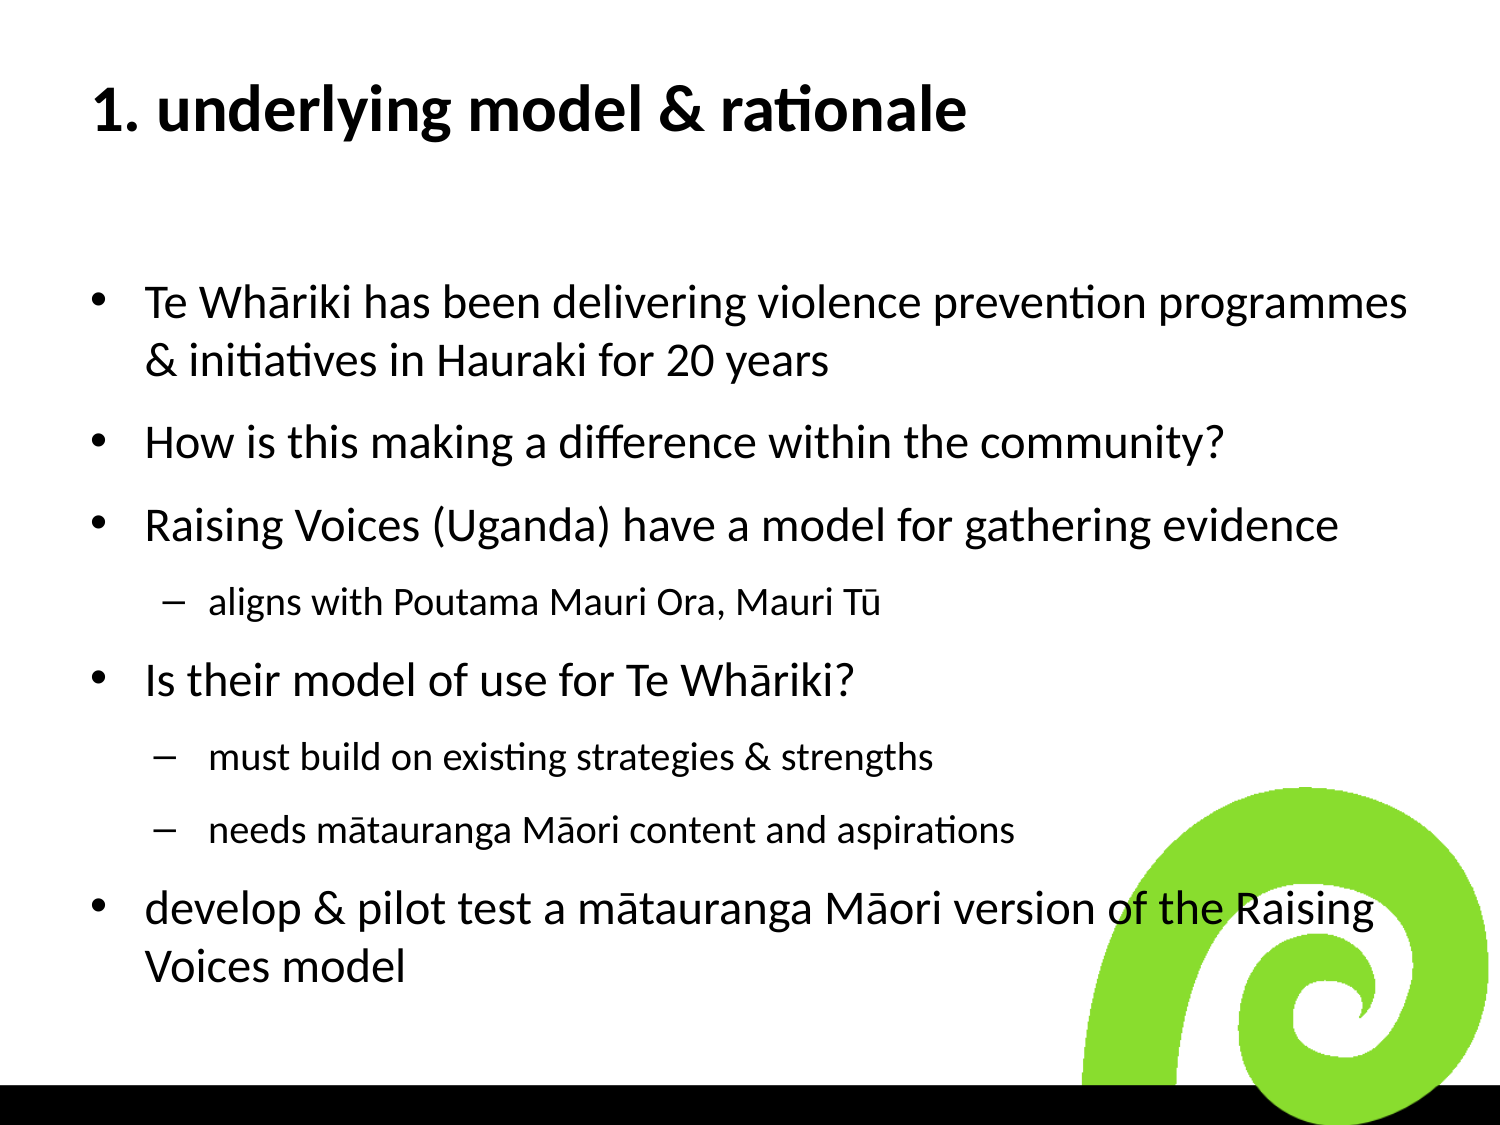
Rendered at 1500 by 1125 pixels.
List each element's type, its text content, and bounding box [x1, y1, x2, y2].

list Te Whāriki has been delivering violence prevention programmes & initiatives in Hauraki for 20 years How is this making a difference within the community? Raising Voices (Uganda) have a model for gathering evidence aligns with Poutama Mauri Ora, Mauri Tū Is their model of use for Te Whāriki? must build on existing strategies & strengths needs mātauranga Māori content and aspirations develop & pilot test a mātauranga Māori version of the Raising Voices model [75, 262, 1425, 1005]
picture [0, 787, 1500, 1125]
title 1. underlying model & rationale [75, 45, 1425, 233]
